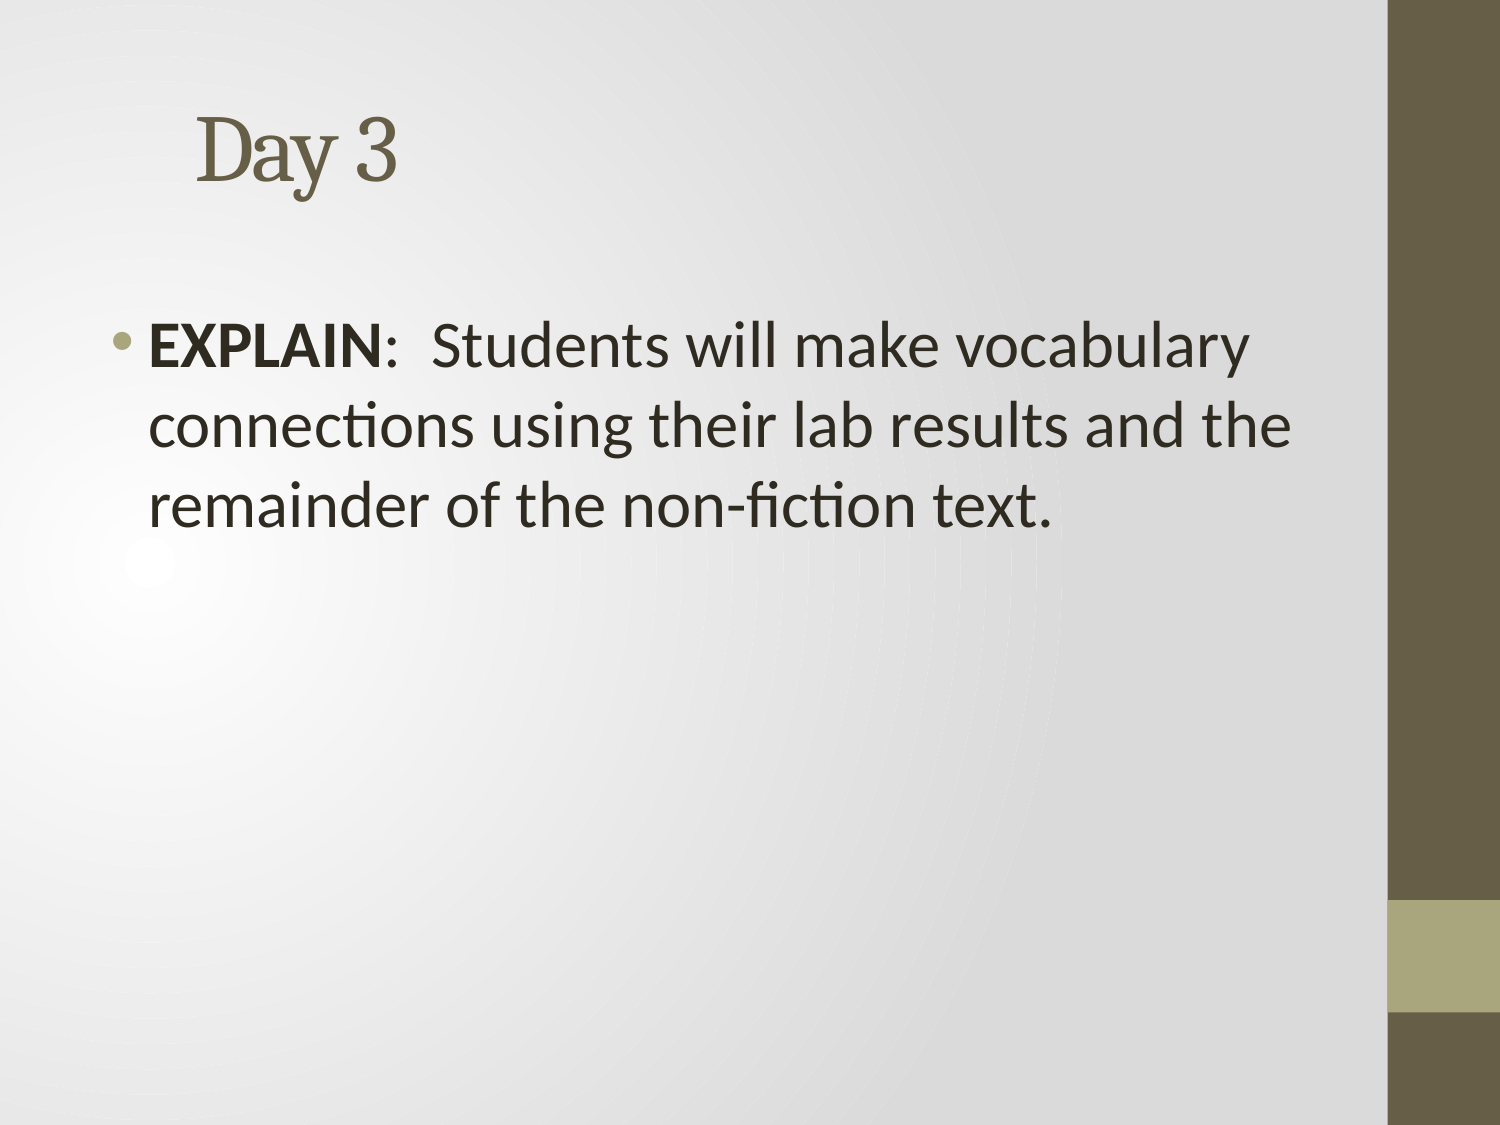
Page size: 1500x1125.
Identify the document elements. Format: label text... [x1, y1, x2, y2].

title Day 3 [179, 34, 1237, 222]
list EXPLAIN: Students will make vocabulary connections using their lab results and the remainder of the non-fiction text. [76, 222, 1500, 1113]
